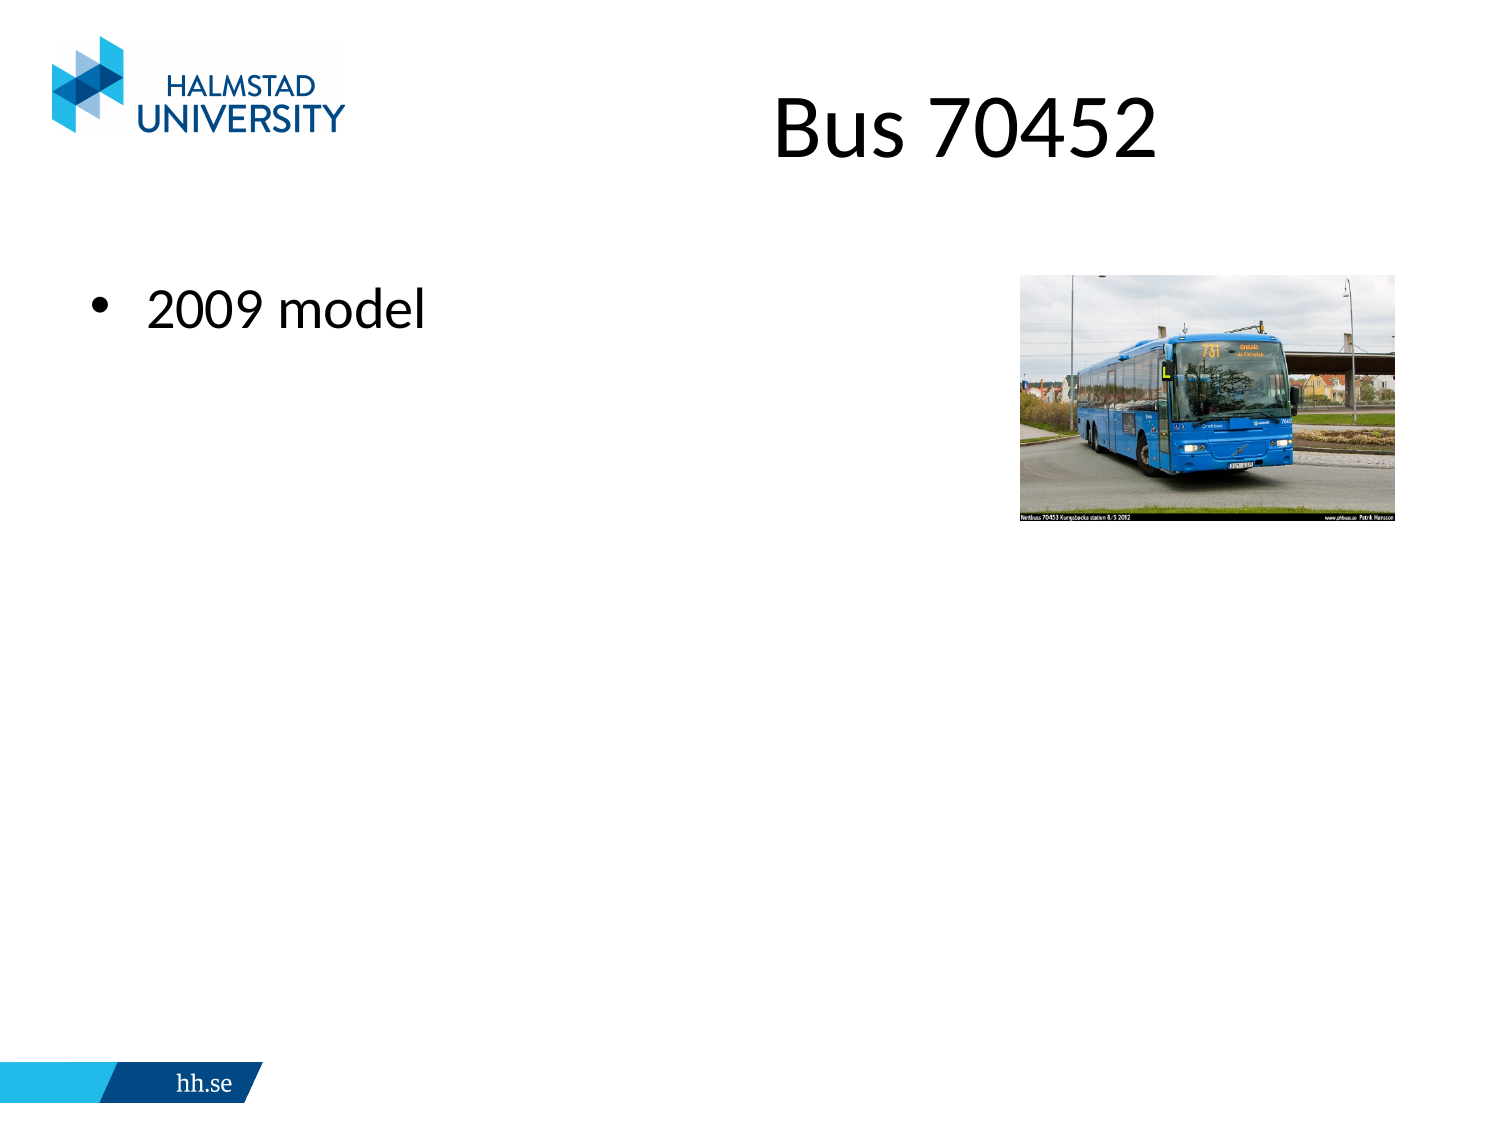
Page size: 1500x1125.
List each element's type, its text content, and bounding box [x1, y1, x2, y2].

picture [0, 1062, 263, 1103]
picture [1019, 275, 1396, 521]
list 2009 model [75, 262, 1425, 1005]
picture [52, 36, 345, 133]
title Bus 70452 [507, 58, 1425, 246]
